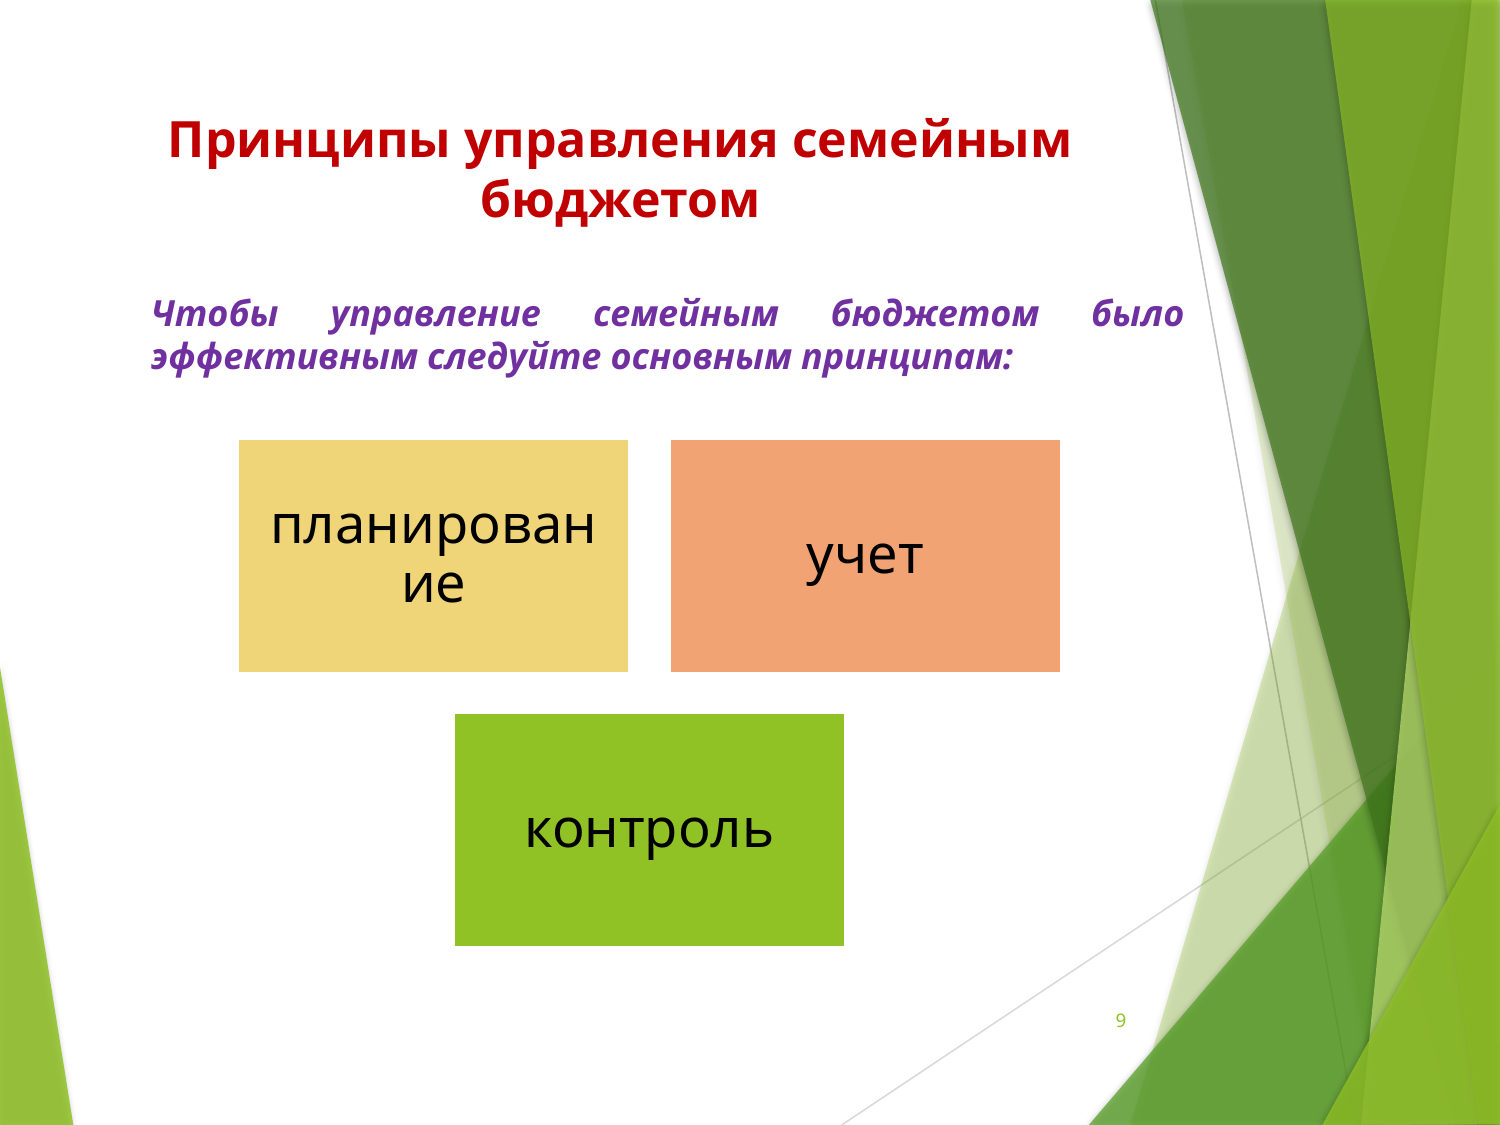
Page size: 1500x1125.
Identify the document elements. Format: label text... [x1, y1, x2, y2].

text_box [206, 437, 1093, 949]
slide_number 9 [1057, 991, 1142, 1051]
list Чтобы управление семейным бюджетом было эффективным следуйте основным принципам: [135, 219, 1201, 386]
title Принципы управления семейным бюджетом [99, 99, 1142, 317]
